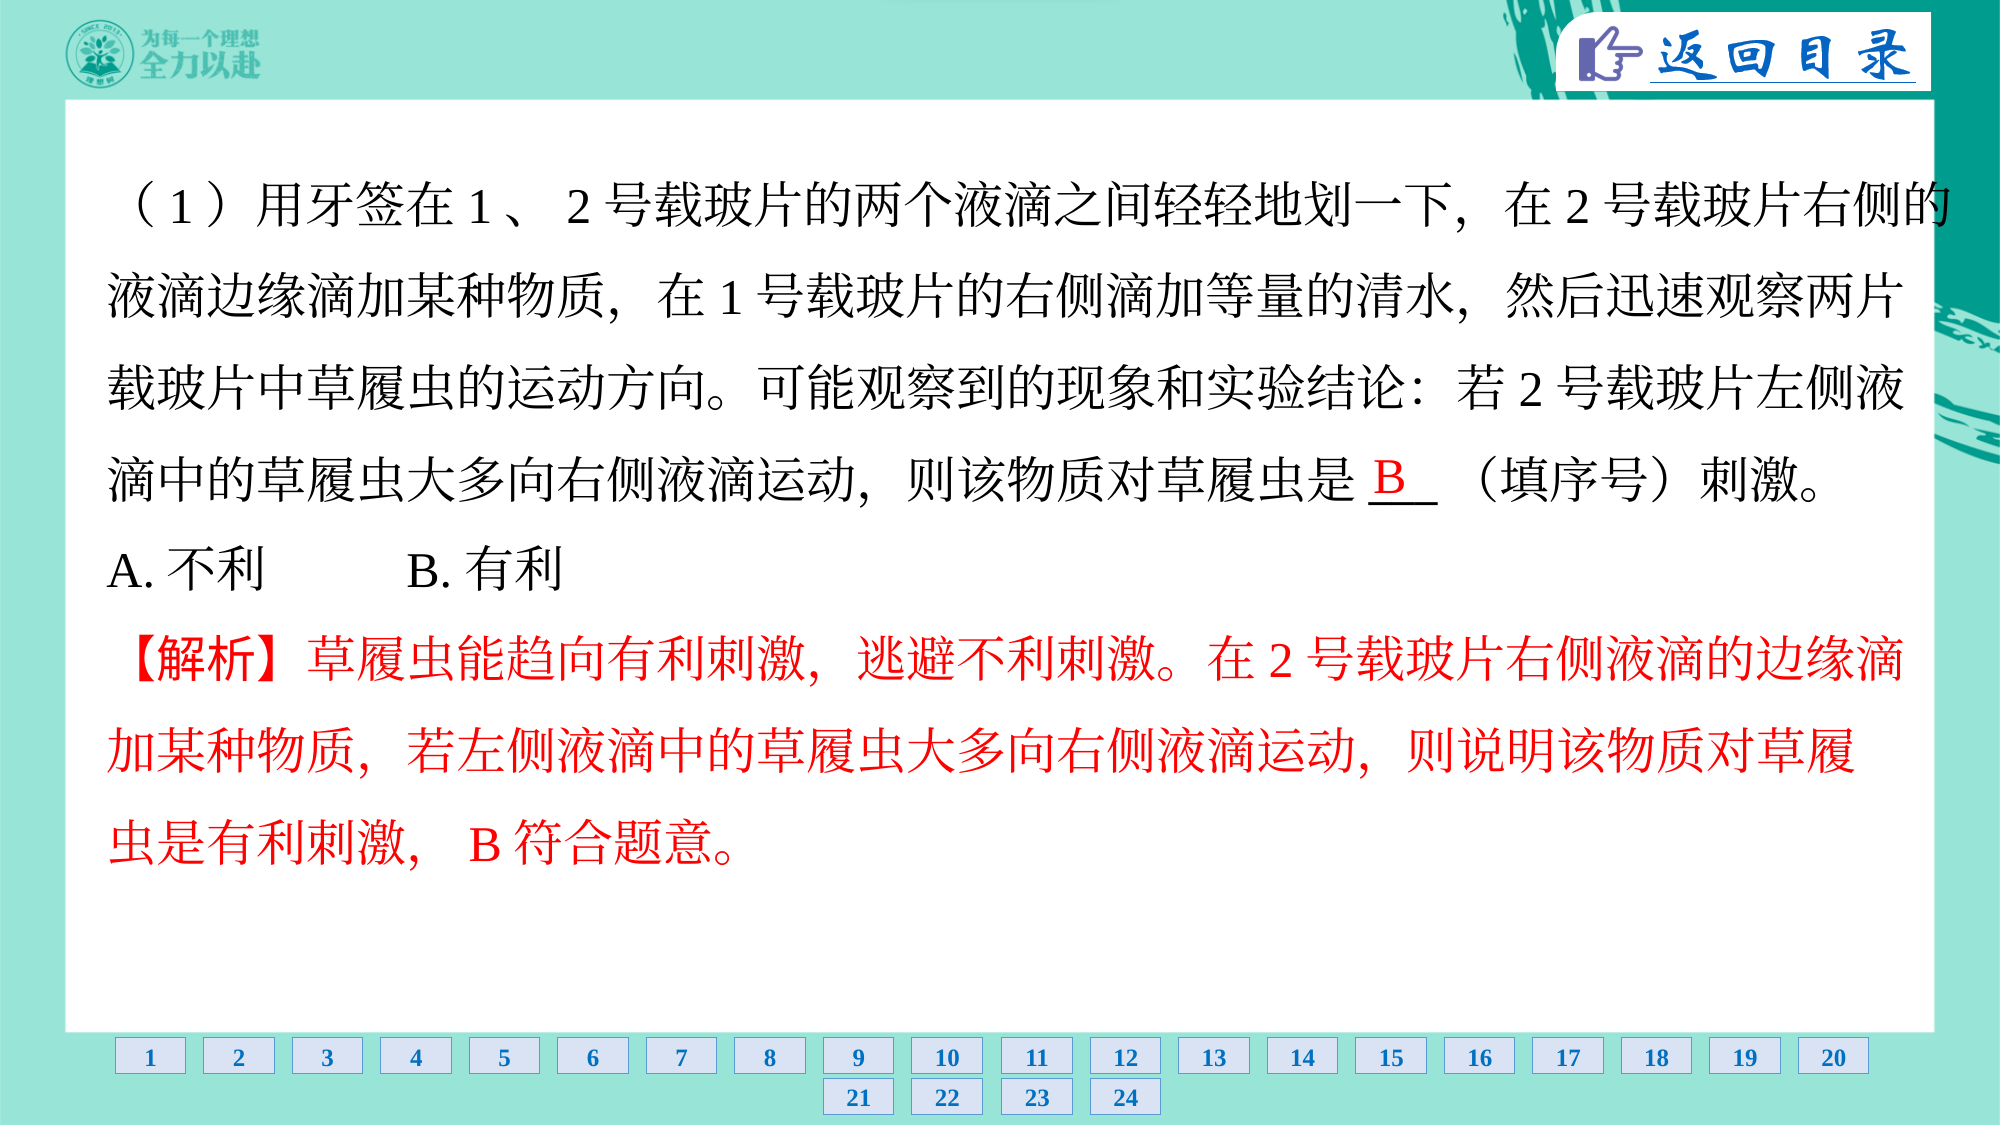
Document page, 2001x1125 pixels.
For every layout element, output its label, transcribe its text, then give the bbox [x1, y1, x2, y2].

text_box （1）用牙签在1、2号载玻片的两个液滴之间轻轻地划一下，在2号载玻片右侧的 液滴边缘滴加某种物质，在1号载玻片的右侧滴加等量的清水，然后迅速观察两片 载玻片中草履虫的运动方向。可能观察到的现象和实验结论：若2号载玻片左侧液 滴中的草履虫大多向右侧液滴运动，则该物质对草履虫是___（填序号）刺激。 [106, 141, 1895, 509]
text_box 【解析】草履虫能趋向有利刺激，逃避不利刺激。在2号载玻片右侧液滴的边缘滴 加某种物质，若左侧液滴中的草履虫大多向右侧液滴运动，则说明该物质对草履 虫是有利刺激，B符合题意。 [106, 596, 1895, 872]
text_box B [1355, 412, 1425, 504]
text_box A.不利 B.有利 [106, 510, 1895, 596]
picture [0, 0, 2000, 1125]
